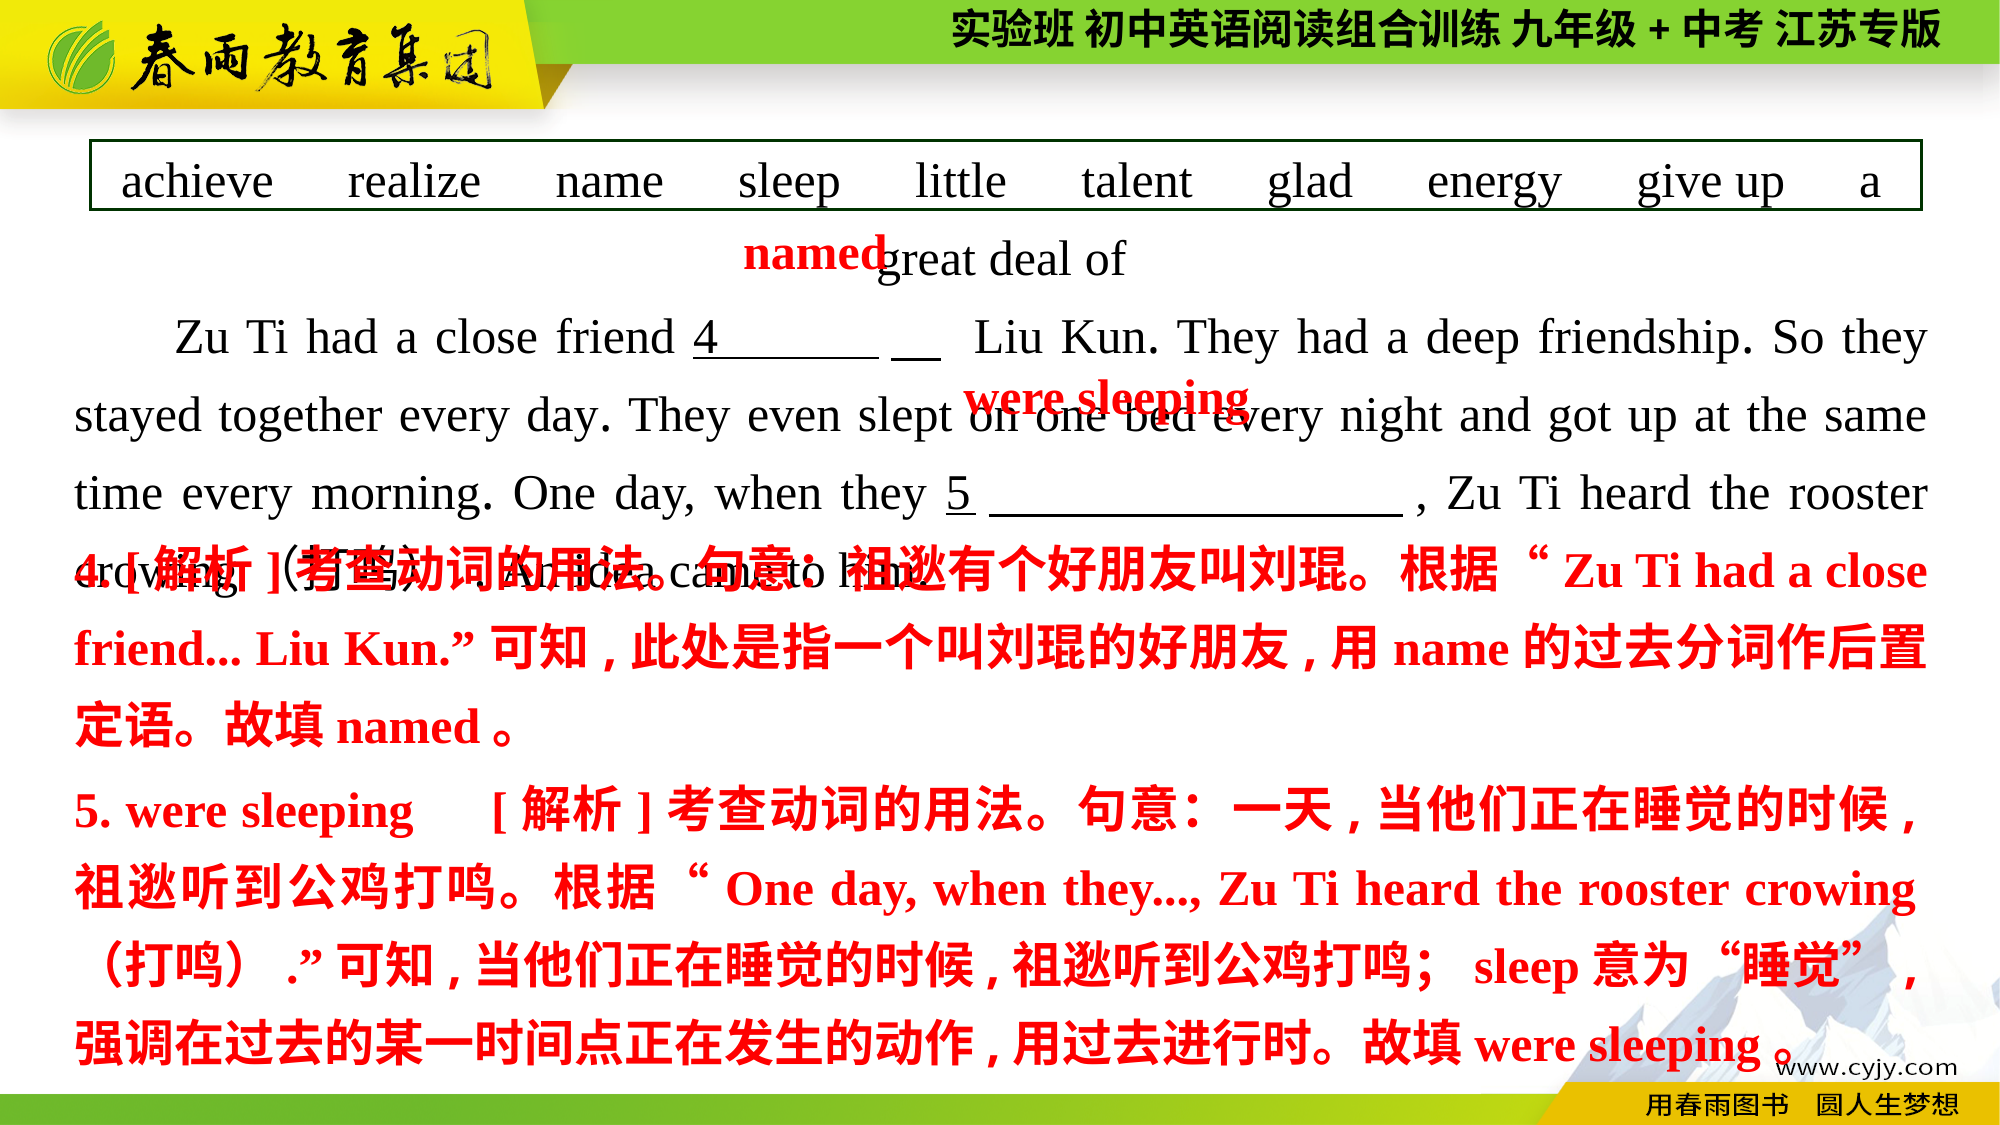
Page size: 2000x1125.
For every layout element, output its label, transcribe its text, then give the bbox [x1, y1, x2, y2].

text_box 5. were sleeping [解析]考查动词的用法。句意：一天,当他们正在睡觉的时候,祖逖听到公鸡打鸣。根据“One day, when they..., Zu Ti heard the rooster crowing（打鸣）.”可知,当他们正在睡觉的时候,祖逖听到公鸡打鸣；sleep意为“睡觉”,强调在过去的某一时间点正在发生的动作,用过去进行时。故填were sleeping。 [59, 752, 1944, 1079]
list achieve realize name sleep little talent glad energy give up a great deal of Zu Ti had a close friend 4 Liu Kun. They had a deep friendship. So they stayed together every day. They even slept on one bed every night and got up at the same time every morning. One day, when they 5 , Zu Ti heard the rooster crowing（打鸣） . An idea came to him. [59, 122, 1944, 511]
text_box named [728, 211, 903, 287]
picture [0, 0, 2000, 1125]
text_box were sleeping [948, 357, 1266, 433]
text_box 4. [解析]考查动词的用法。句意：祖逖有个好朋友叫刘琨。根据“Zu Ti had a close friend... Liu Kun.”可知,此处是指一个叫刘琨的好朋友,用name的过去分词作后置定语。故填named。 [59, 511, 1944, 752]
text_box [90, 140, 1922, 210]
